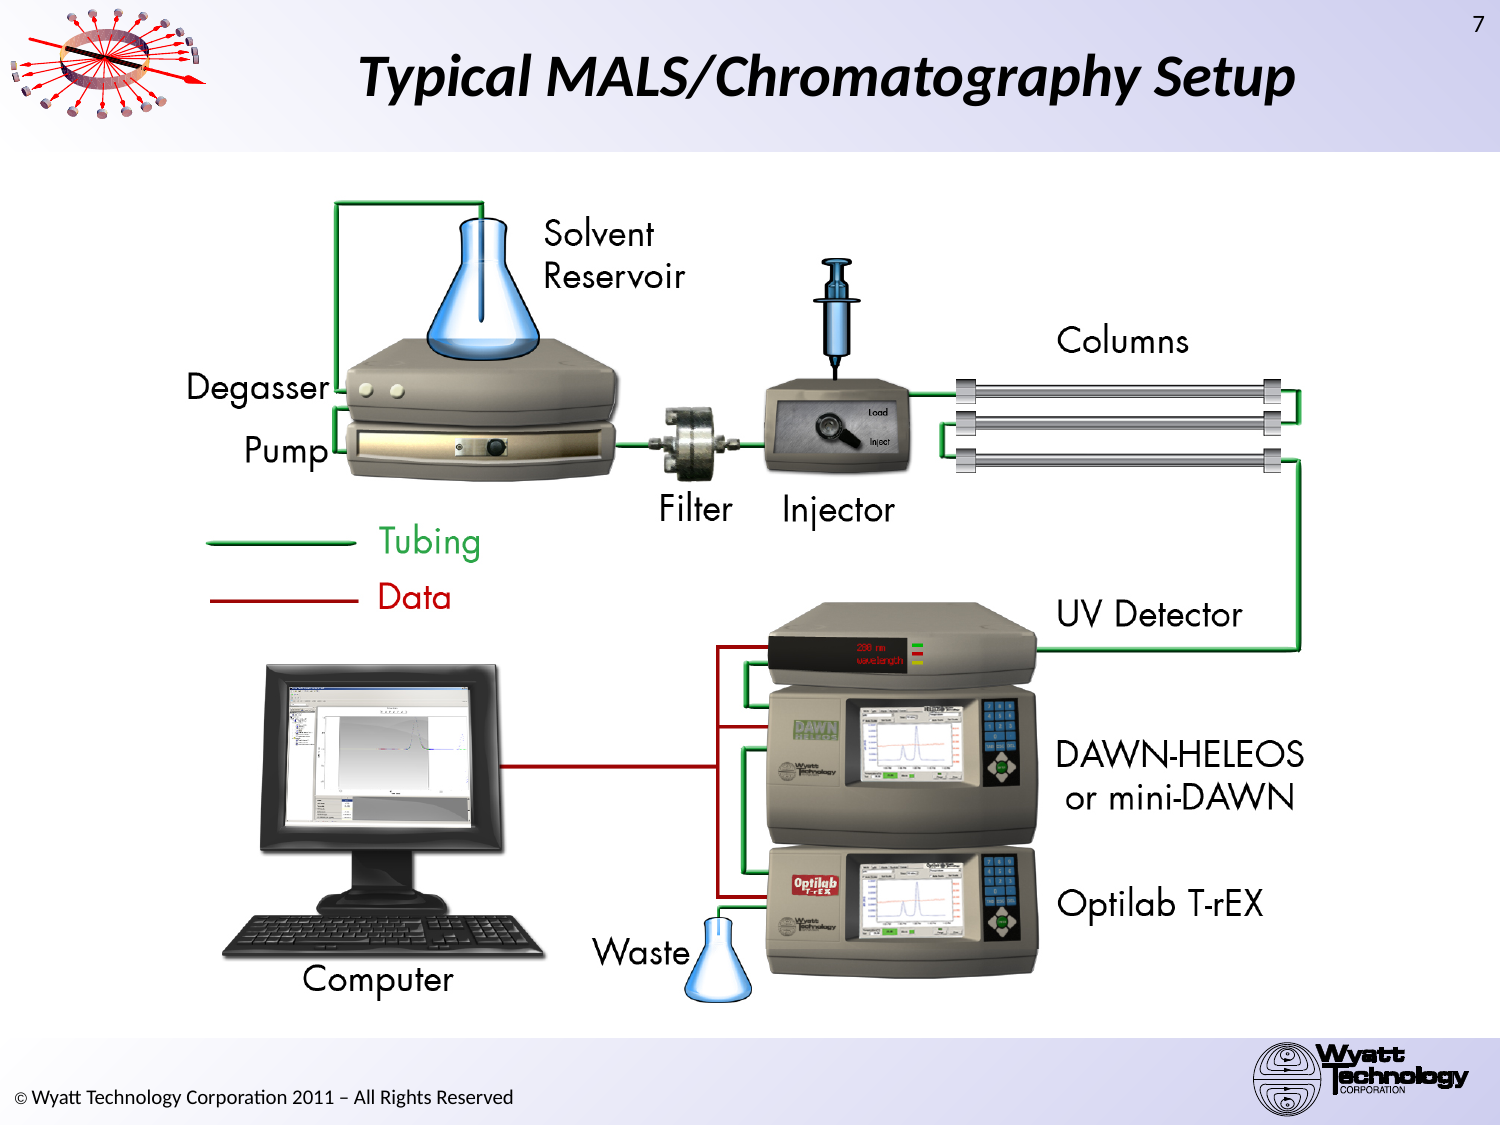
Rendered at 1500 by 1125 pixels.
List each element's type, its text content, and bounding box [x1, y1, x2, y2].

title Typical MALS/Chromatography Setup [217, 25, 1438, 120]
picture [179, 165, 1322, 1023]
